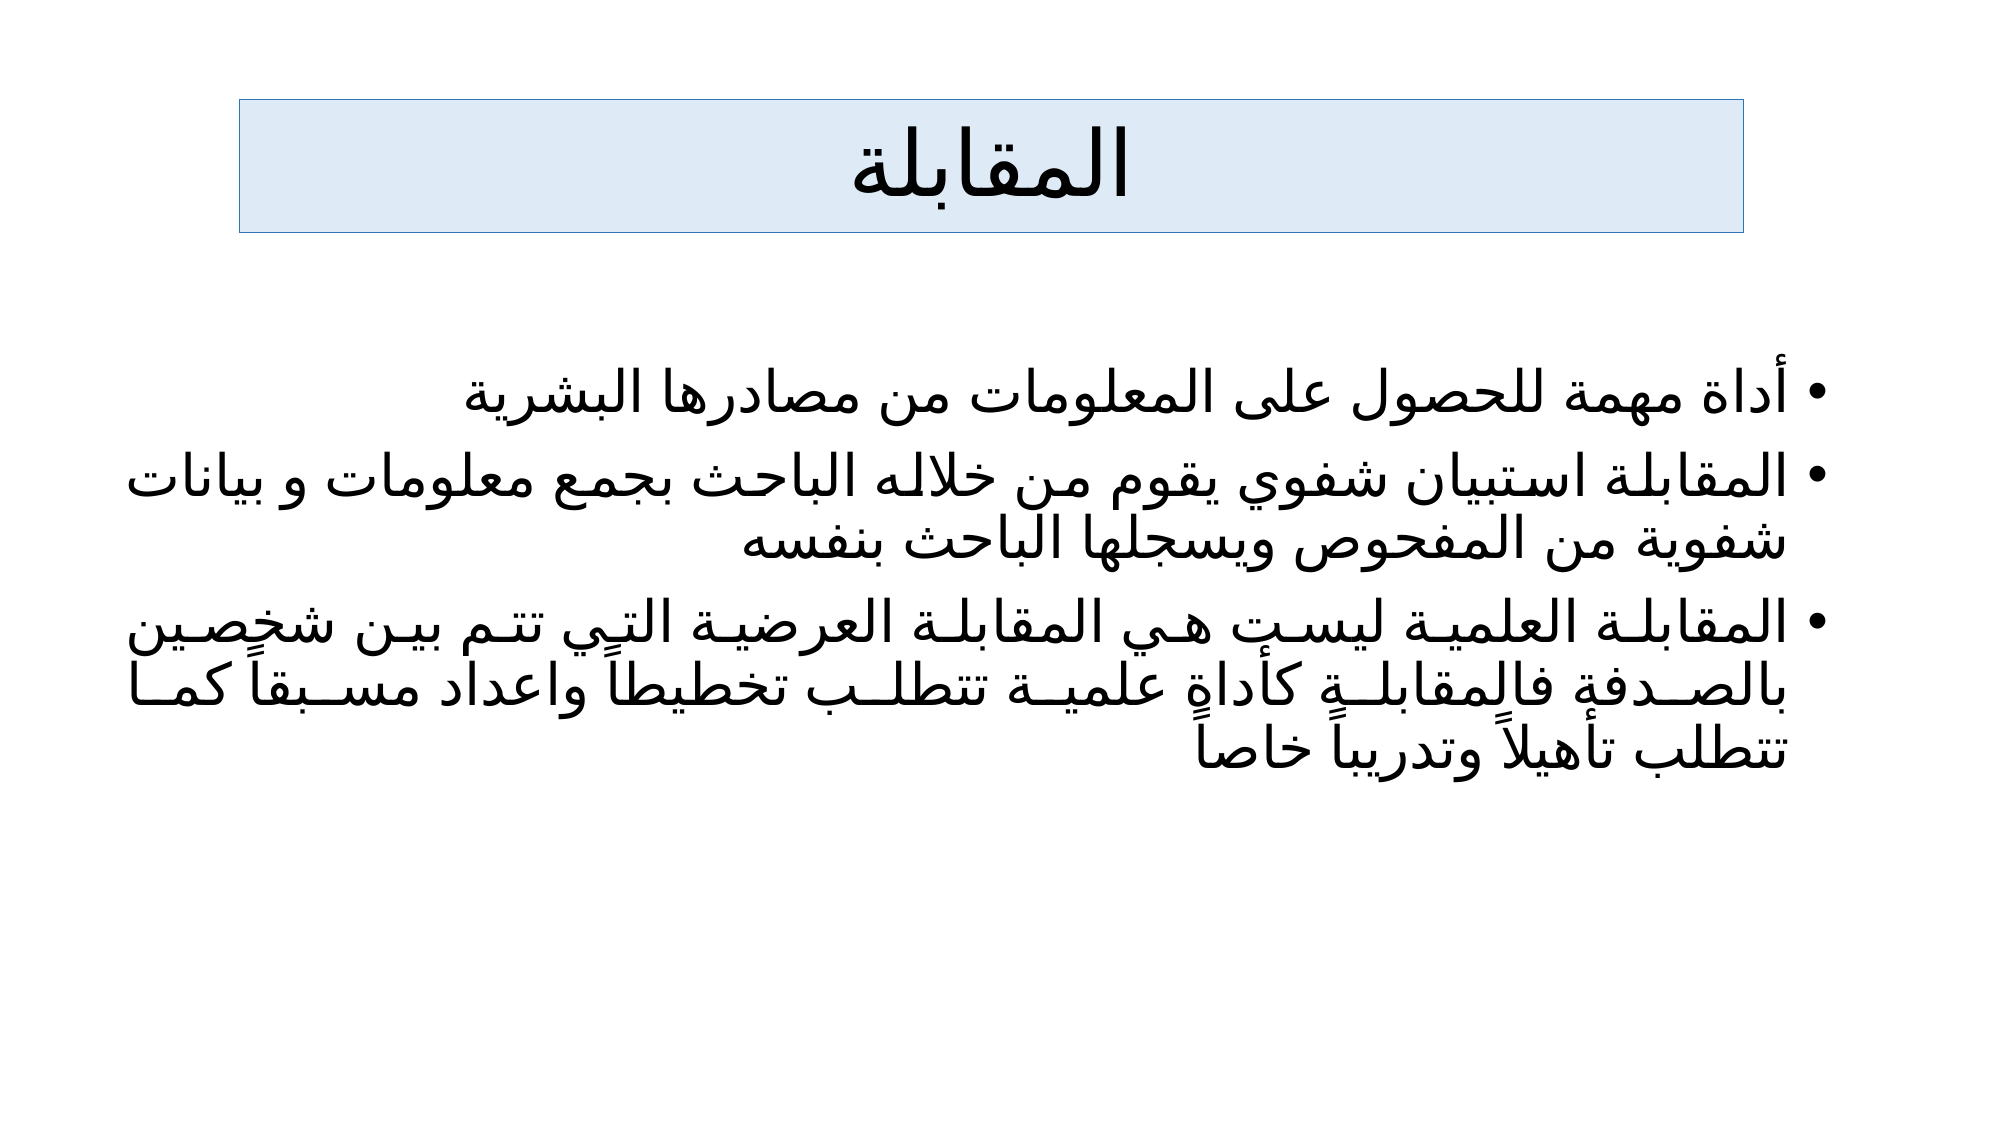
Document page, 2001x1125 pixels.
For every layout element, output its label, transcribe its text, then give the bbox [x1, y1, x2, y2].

list أداة مهمة للحصول على المعلومات من مصادرها البشرية المقابلة استبيان شفوي يقوم من خلاله الباحث بجمع معلومات و بيانات شفوية من المفحوص ويسجلها الباحث بنفسه المقابلة العلمية ليست هي المقابلة العرضية التي تتم بين شخصين بالصدفة فالمقابلة كأداة علمية تتطلب تخطيطاً واعداد مسبقاً كما تتطلب تأهيلاً وتدريباً خاصاً [111, 354, 1843, 992]
title المقابلة [239, 99, 1744, 233]
